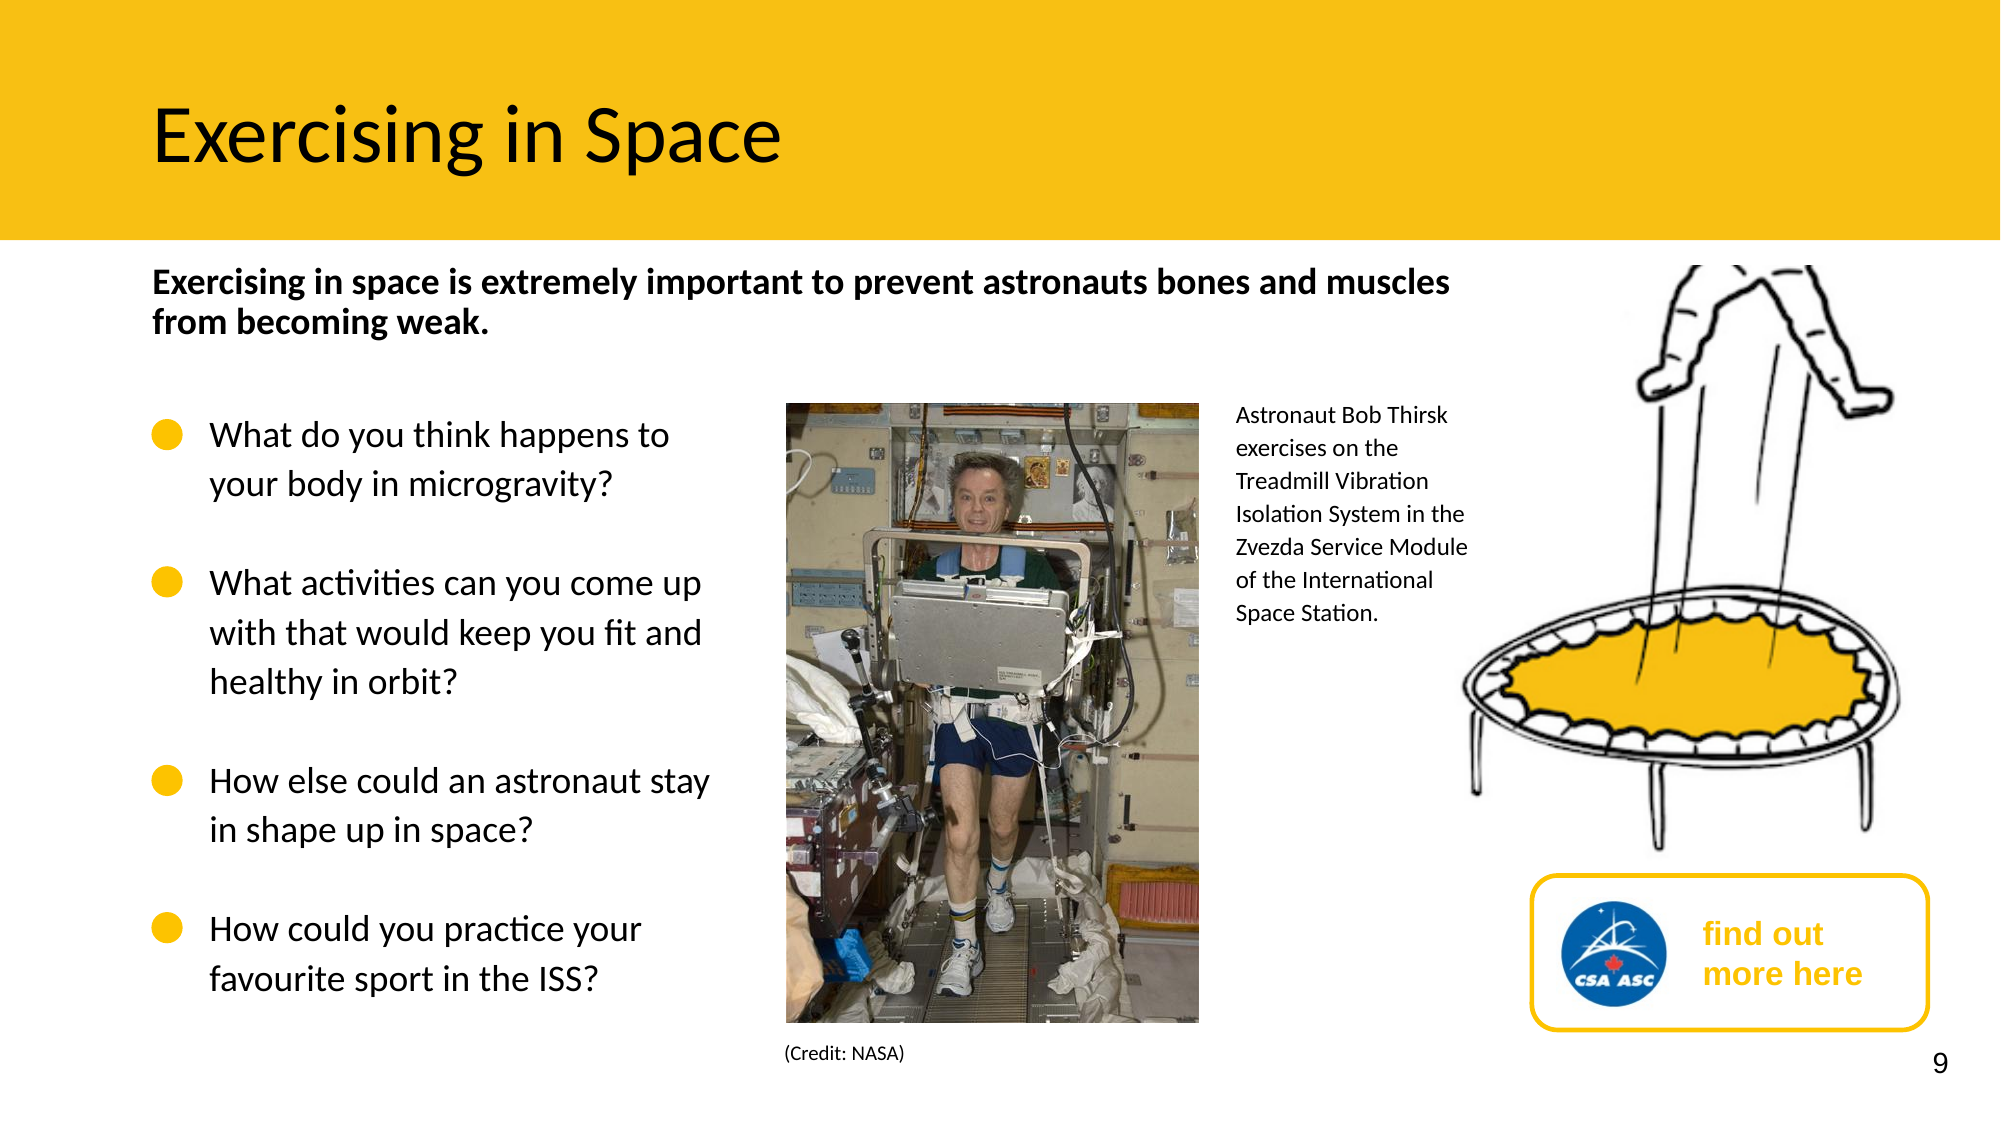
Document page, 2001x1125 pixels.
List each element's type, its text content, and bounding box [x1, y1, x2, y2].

text_box [1531, 875, 1928, 1030]
text_box What do you think happens to your body in microgravity? What activities can you come up with that would keep you fit and healthy in orbit? How else could an astronaut stay in shape up in space? How could you practice your favourite sport in the ISS? [194, 397, 756, 1048]
text_box (Credit: NASA) [769, 1031, 973, 1090]
title Exercising in Space [137, 26, 1863, 244]
text_box [151, 764, 183, 797]
text_box 9 [1899, 1029, 1964, 1100]
text_box find out more here [1687, 904, 1881, 1001]
picture [785, 402, 1199, 1024]
text_box [151, 566, 183, 598]
text_box Exercising in space is extremely important to prevent astronauts bones and muscles from becoming weak. [99, 225, 1545, 380]
text_box [151, 418, 183, 451]
picture [1556, 897, 1670, 1011]
text_box [151, 912, 183, 944]
picture [1450, 264, 1924, 868]
text_box Astronaut Bob Thirsk exercises on the Treadmill Vibration Isolation System in the Zvezda Service Module of the International Space Station. [1220, 380, 1445, 685]
